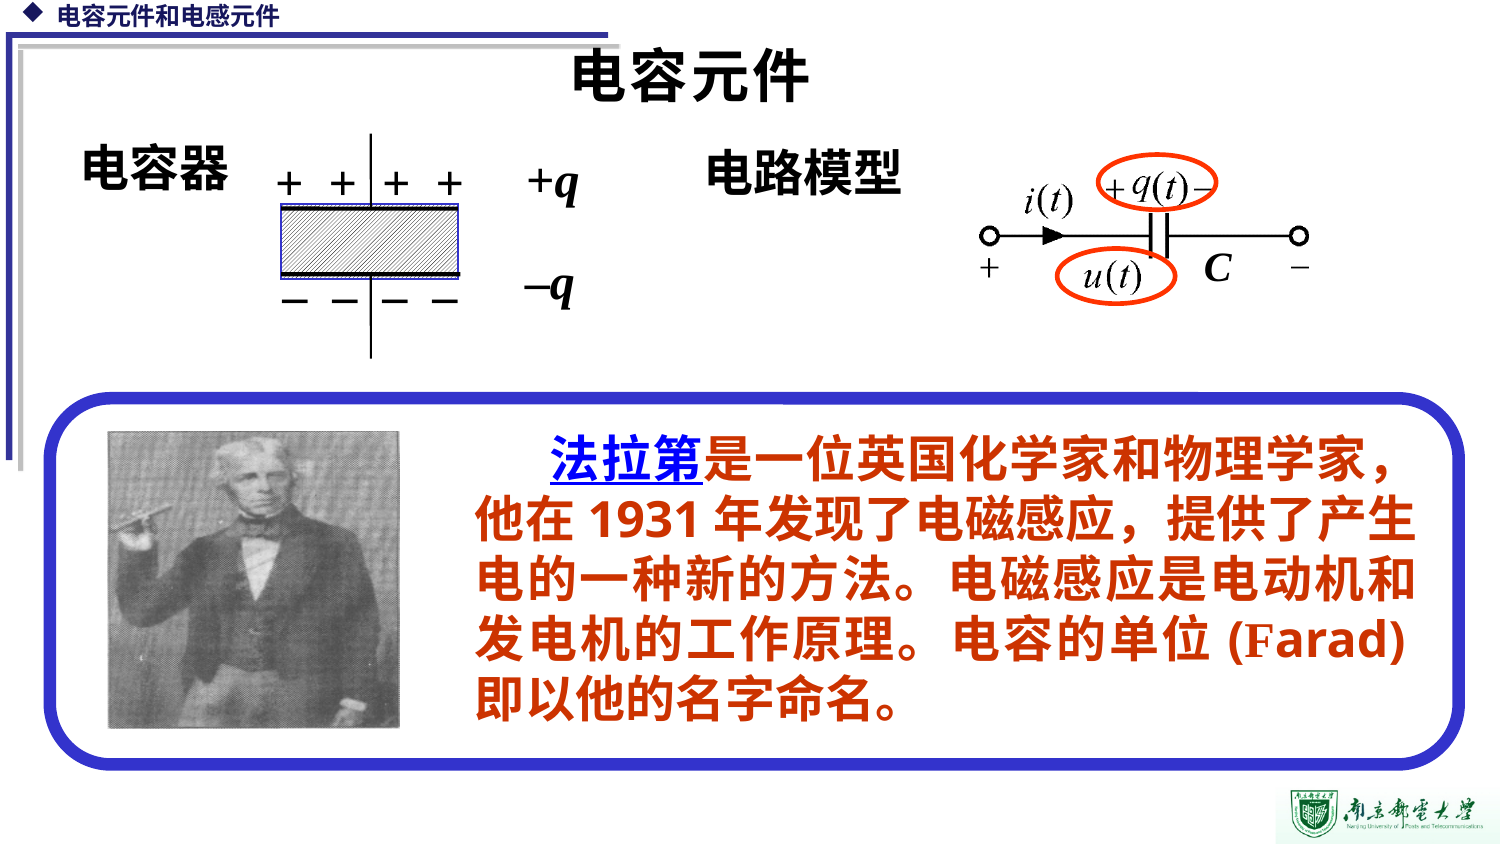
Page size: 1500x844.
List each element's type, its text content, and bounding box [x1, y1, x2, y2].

picture [1275, 781, 1500, 844]
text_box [49, 398, 1459, 765]
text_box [979, 170, 1309, 302]
text_box 电容元件 [476, 32, 903, 117]
text_box 电路模型 [643, 133, 963, 209]
text_box [1105, 154, 1209, 169]
text_box 电容器 [64, 129, 254, 205]
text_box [257, 133, 637, 359]
